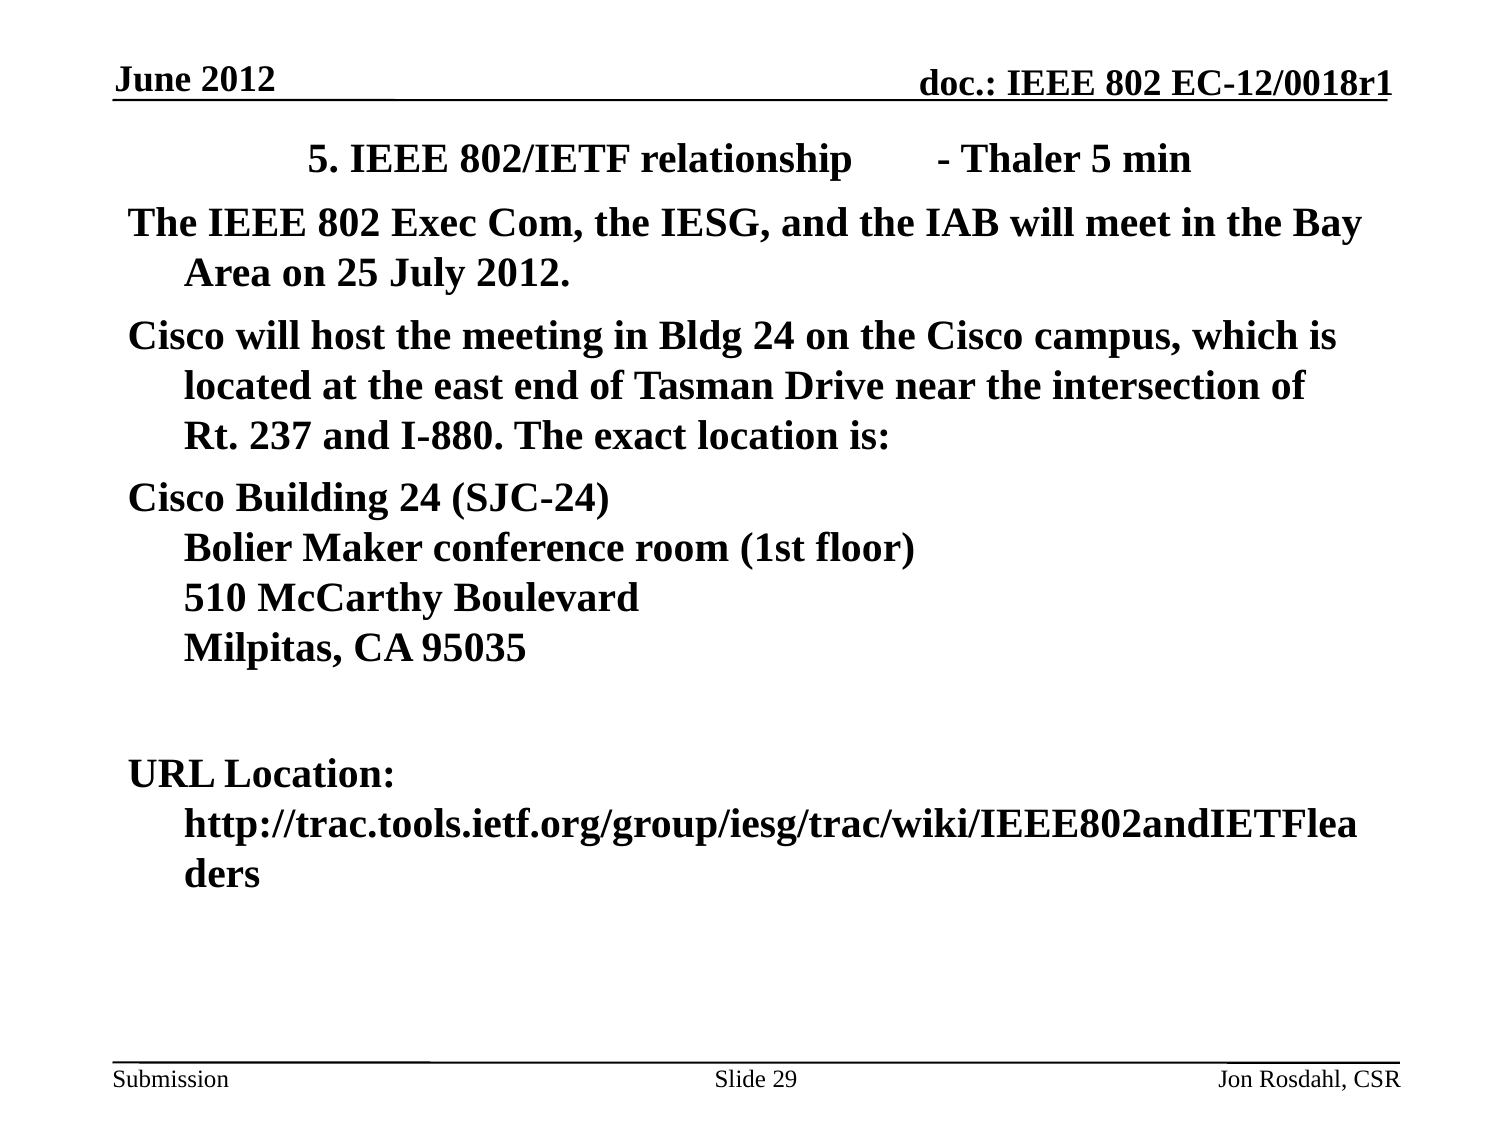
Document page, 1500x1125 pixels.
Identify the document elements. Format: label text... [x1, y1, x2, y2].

footer Jon Rosdahl, CSR [878, 1061, 1402, 1093]
list The IEEE 802 Exec Com, the IESG, and the IAB will meet in the Bay Area on 25 July 2012. Cisco will host the meeting in Bldg 24 on the Cisco campus, which is located at the east end of Tasman Drive near the intersection of Rt. 237 and I-880. The exact location is: Cisco Building 24 (SJC-24) Bolier Maker conference room (1st floor) 510 McCarthy Boulevard Milpitas, CA 95035 URL Location: http://trac.tools.ietf.org/group/iesg/trac/wiki/IEEE802andIETFleaders [112, 187, 1388, 1051]
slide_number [114, 54, 423, 100]
slide_number Slide 29 [712, 1061, 800, 1123]
title 5. IEEE 802/IETF relationship - Thaler 5 min [112, 112, 1388, 187]
